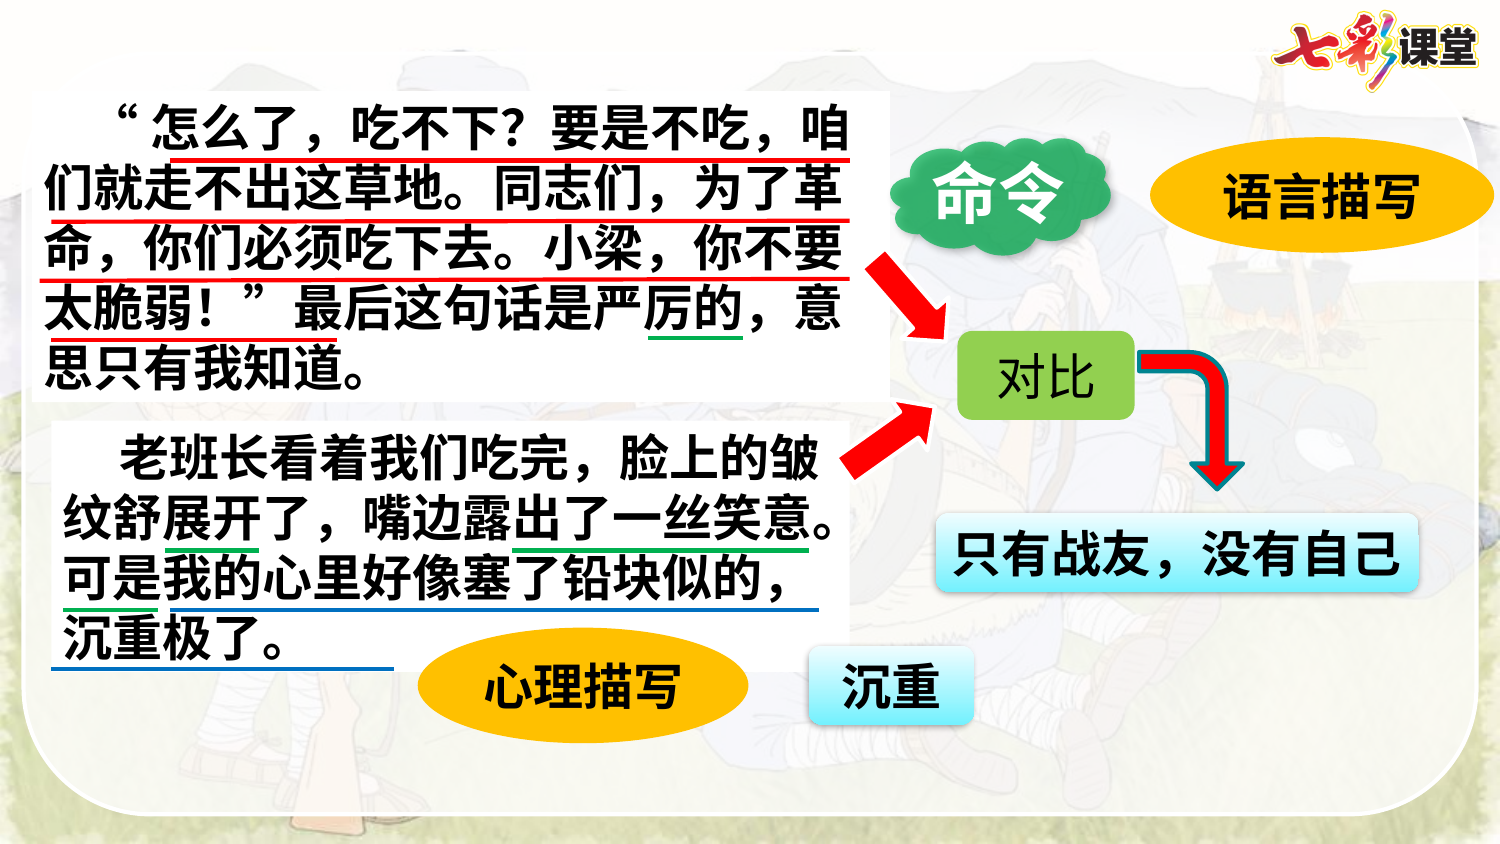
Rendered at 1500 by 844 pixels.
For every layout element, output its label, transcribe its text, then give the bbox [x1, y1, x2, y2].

text_box [833, 397, 937, 486]
text_box 语言描写 [1148, 135, 1497, 255]
text_box 沉重 [805, 642, 978, 728]
picture [0, 0, 1500, 844]
text_box 对比 [955, 328, 1137, 422]
text_box 心理描写 [415, 625, 751, 746]
text_box “怎么了，吃不下？要是不吃，咱们就走不出这草地。同志们，为了革命，你们必须吃下去。小梁，你不要太脆弱！”最后这句话是严厉的，意思只有我知道。 [31, 91, 890, 403]
text_box [1137, 349, 1246, 492]
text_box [889, 137, 1111, 256]
text_box 老班长看着我们吃完，脸上的皱纹舒展开了，嘴边露出了一丝笑意。可是我的心里好像塞了铅块似的，沉重极了。 [51, 420, 850, 672]
text_box [859, 246, 951, 344]
text_box 只有战友，没有自己 [932, 509, 1422, 595]
